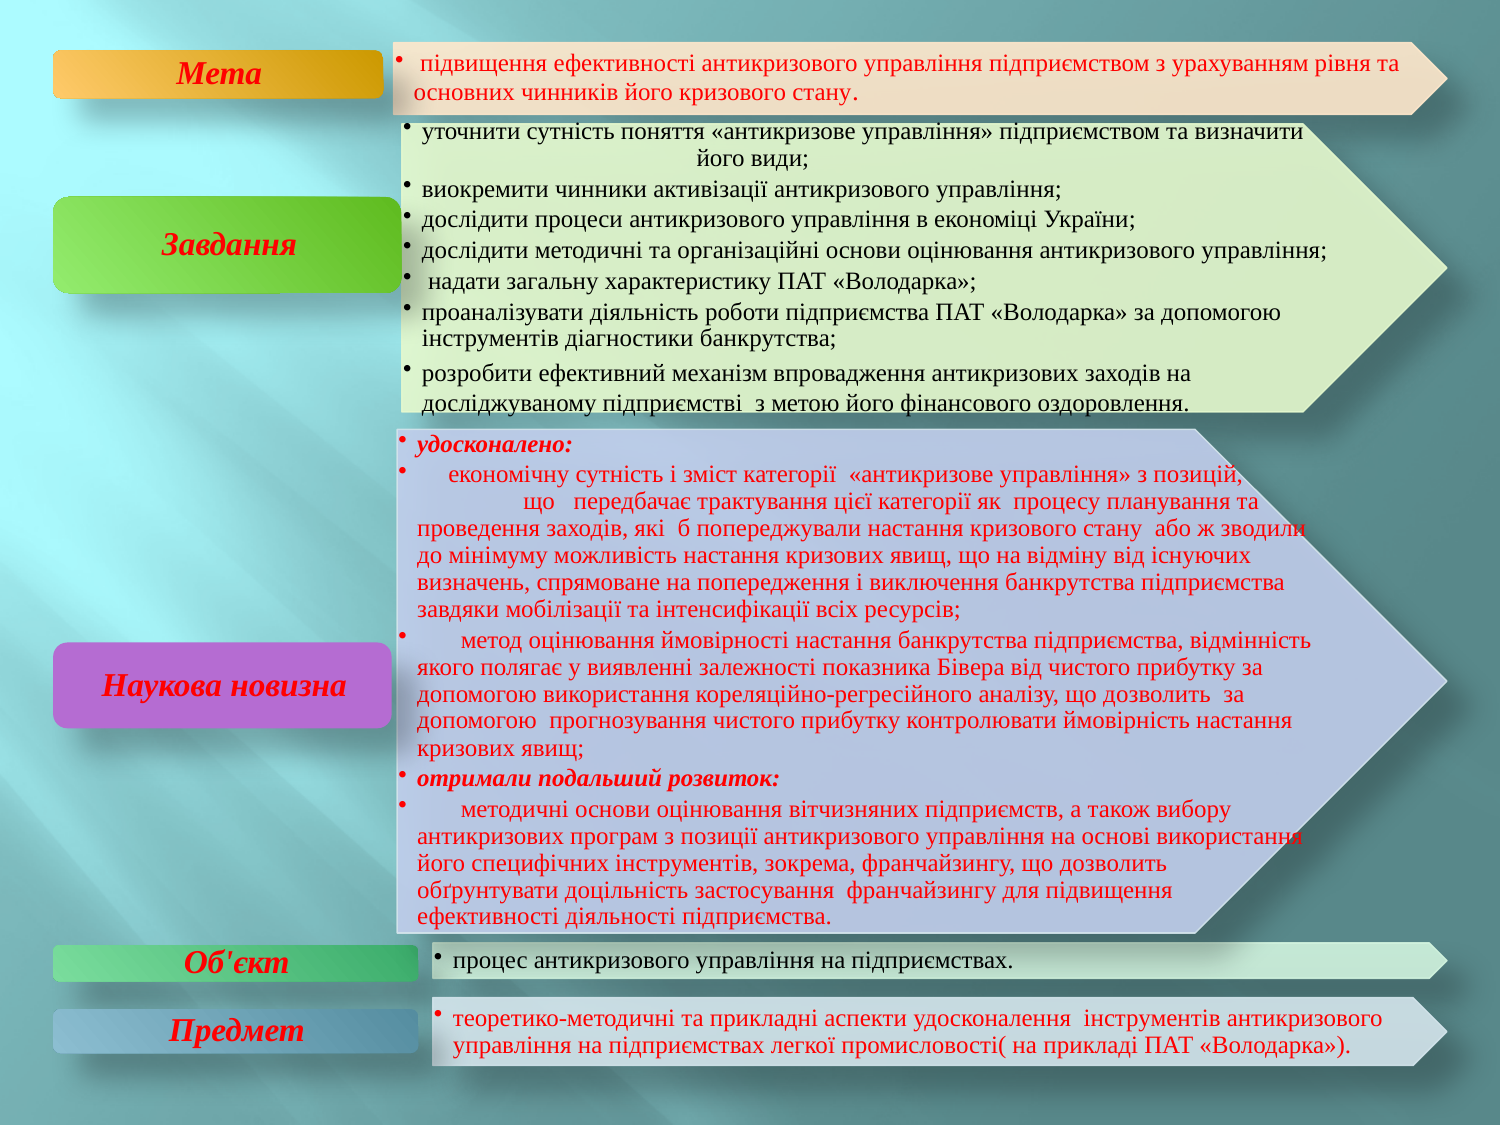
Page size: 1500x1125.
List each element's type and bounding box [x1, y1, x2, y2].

text_box [52, 42, 1448, 1083]
